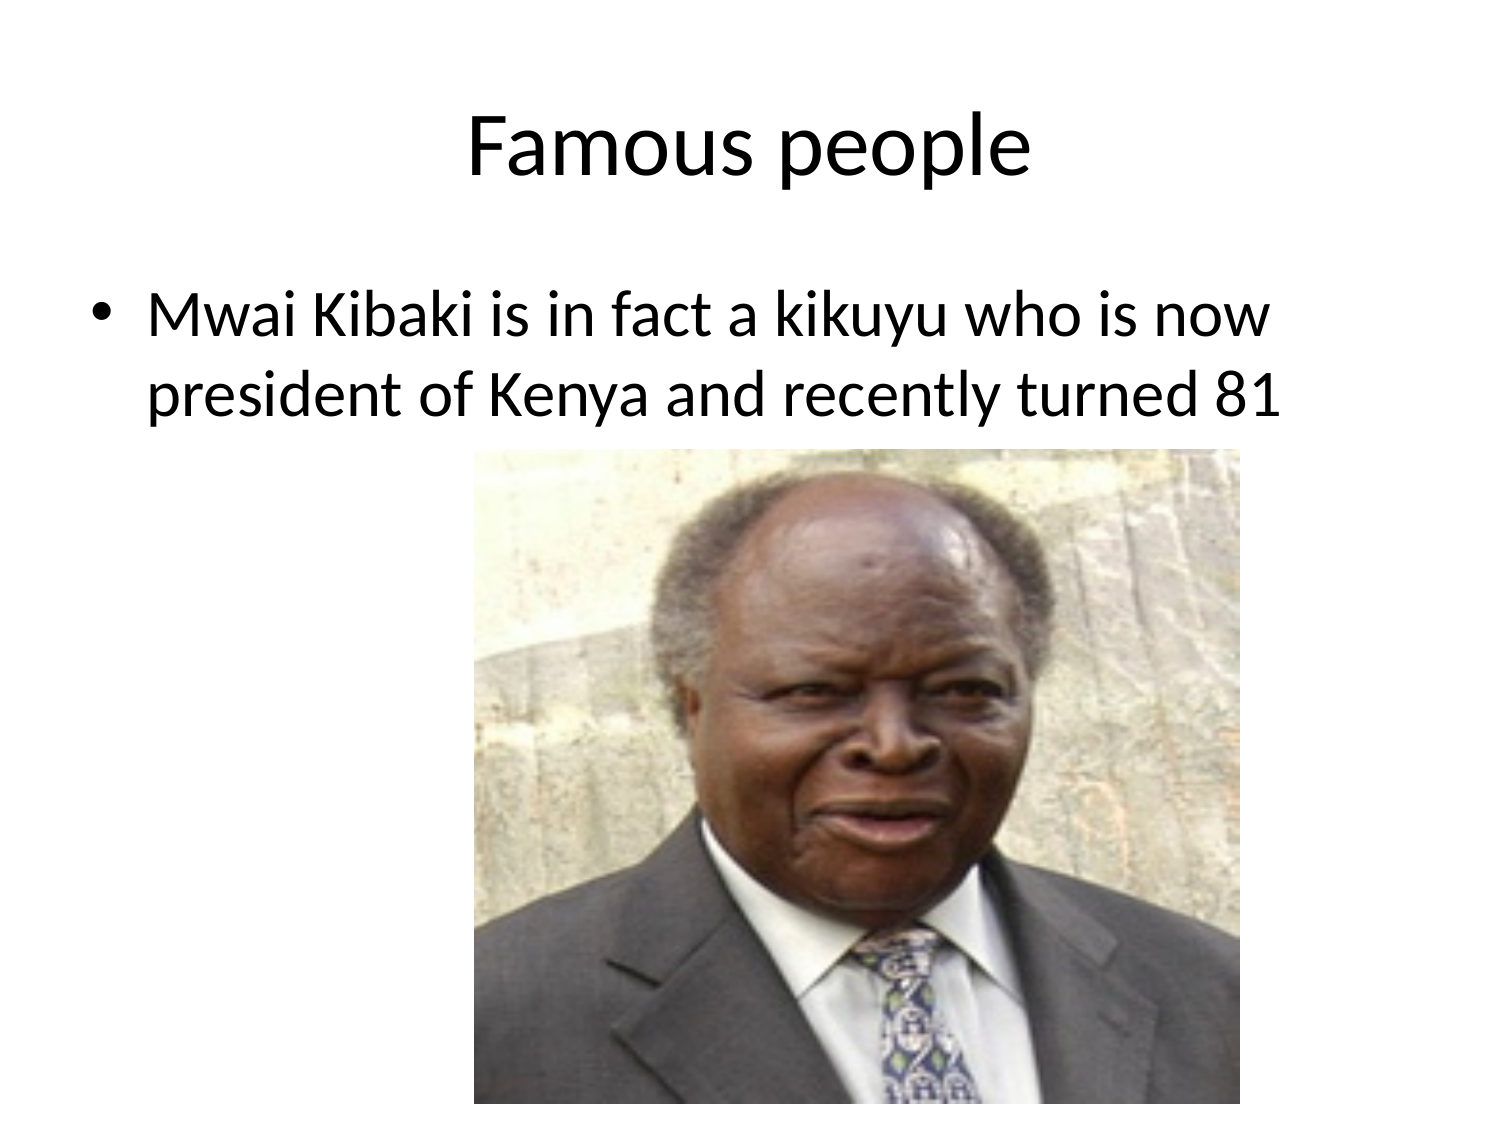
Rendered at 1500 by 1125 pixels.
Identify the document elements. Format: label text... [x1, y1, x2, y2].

list Mwai Kibaki is in fact a kikuyu who is now president of Kenya and recently turned 81 [75, 262, 1425, 1005]
title Famous people [75, 45, 1425, 233]
picture [474, 449, 1240, 1104]
